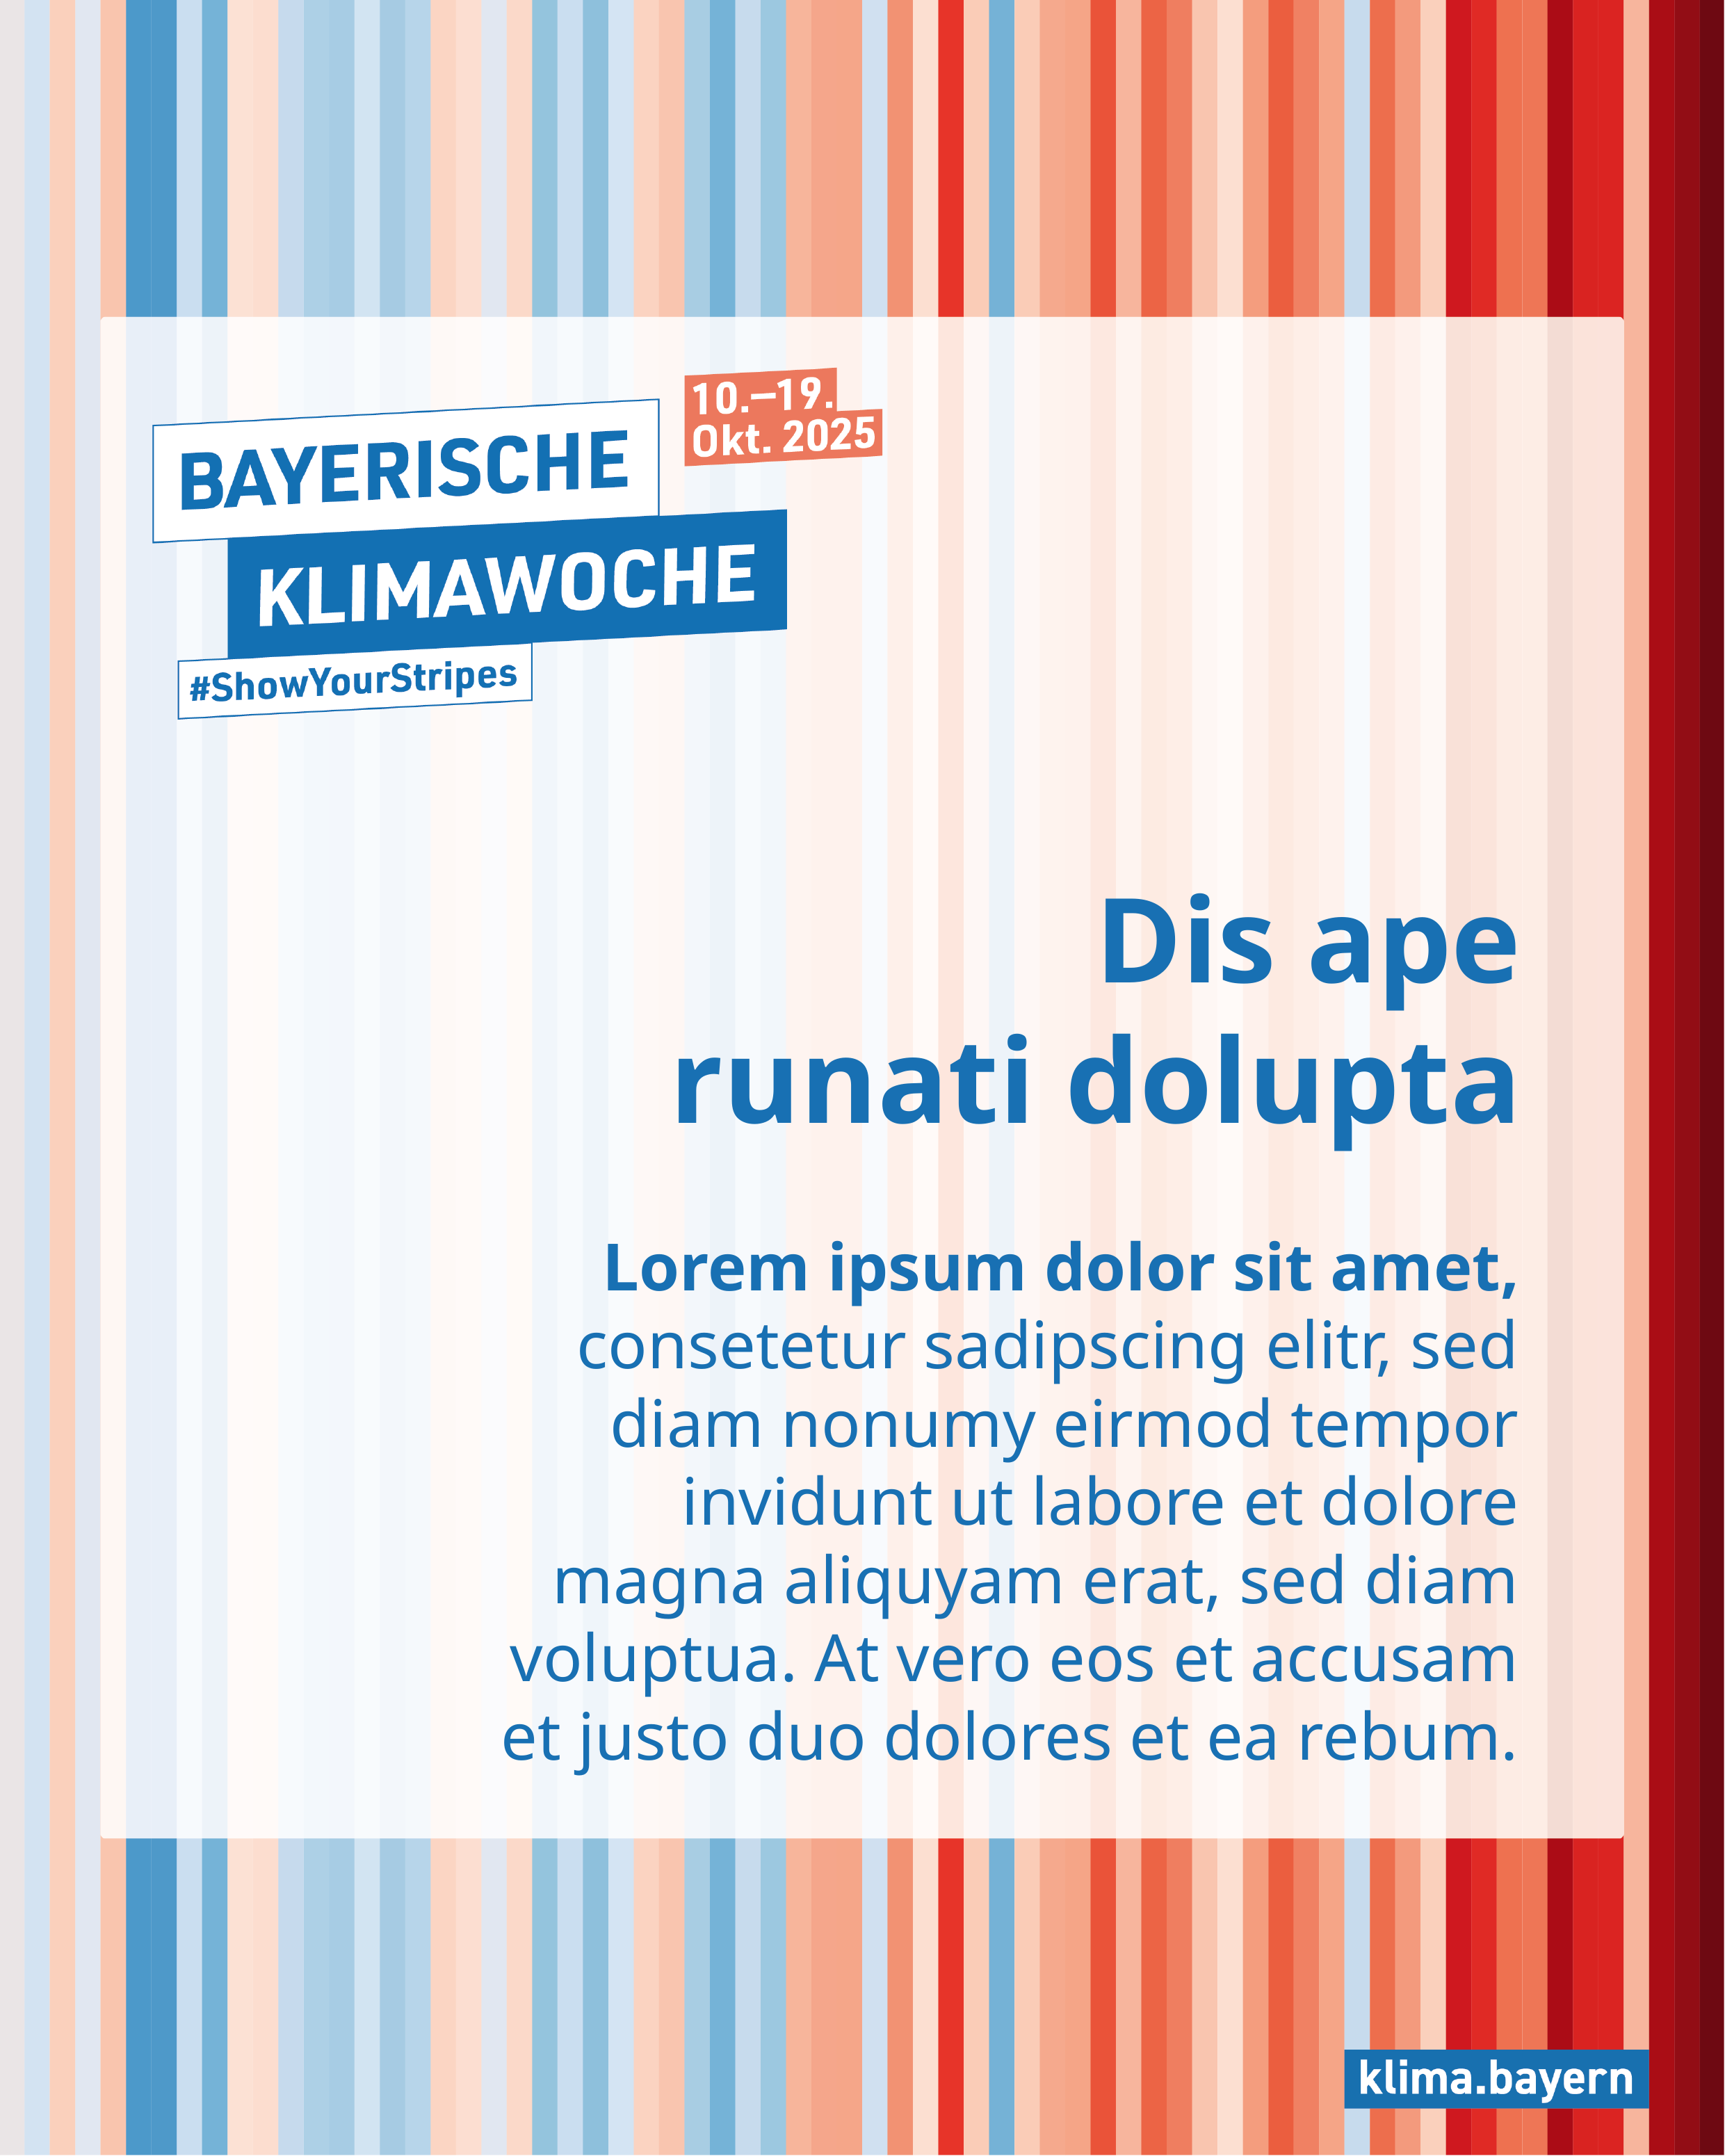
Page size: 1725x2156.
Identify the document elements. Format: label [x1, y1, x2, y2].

list [0, 0, 1724, 2155]
